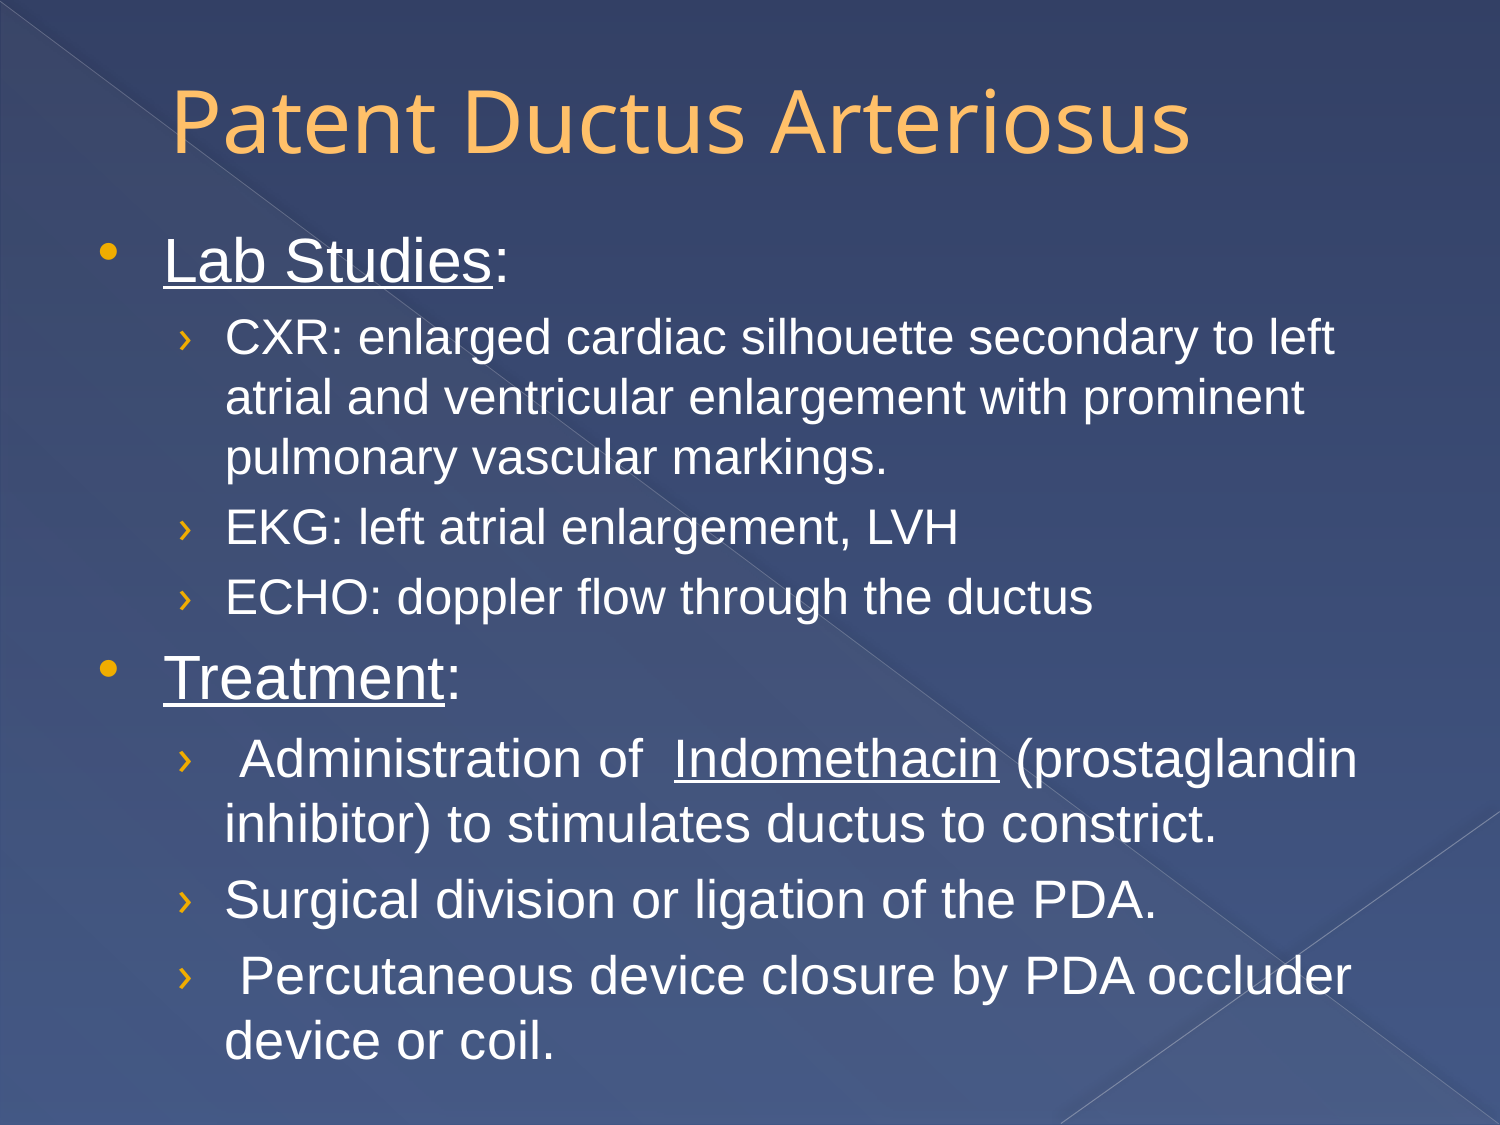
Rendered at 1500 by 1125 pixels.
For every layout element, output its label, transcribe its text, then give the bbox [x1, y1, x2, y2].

list Lab Studies: CXR: enlarged cardiac silhouette secondary to left atrial and ventricular enlargement with prominent pulmonary vascular markings. EKG: left atrial enlargement, LVH ECHO: doppler flow through the ductus Treatment: Administration of Indomethacin (prostaglandin inhibitor) to stimulates ductus to constrict. Surgical division or ligation of the PDA. Percutaneous device closure by PDA occluder device or coil. [75, 212, 1425, 1088]
title Patent Ductus Arteriosus [75, 24, 1425, 212]
